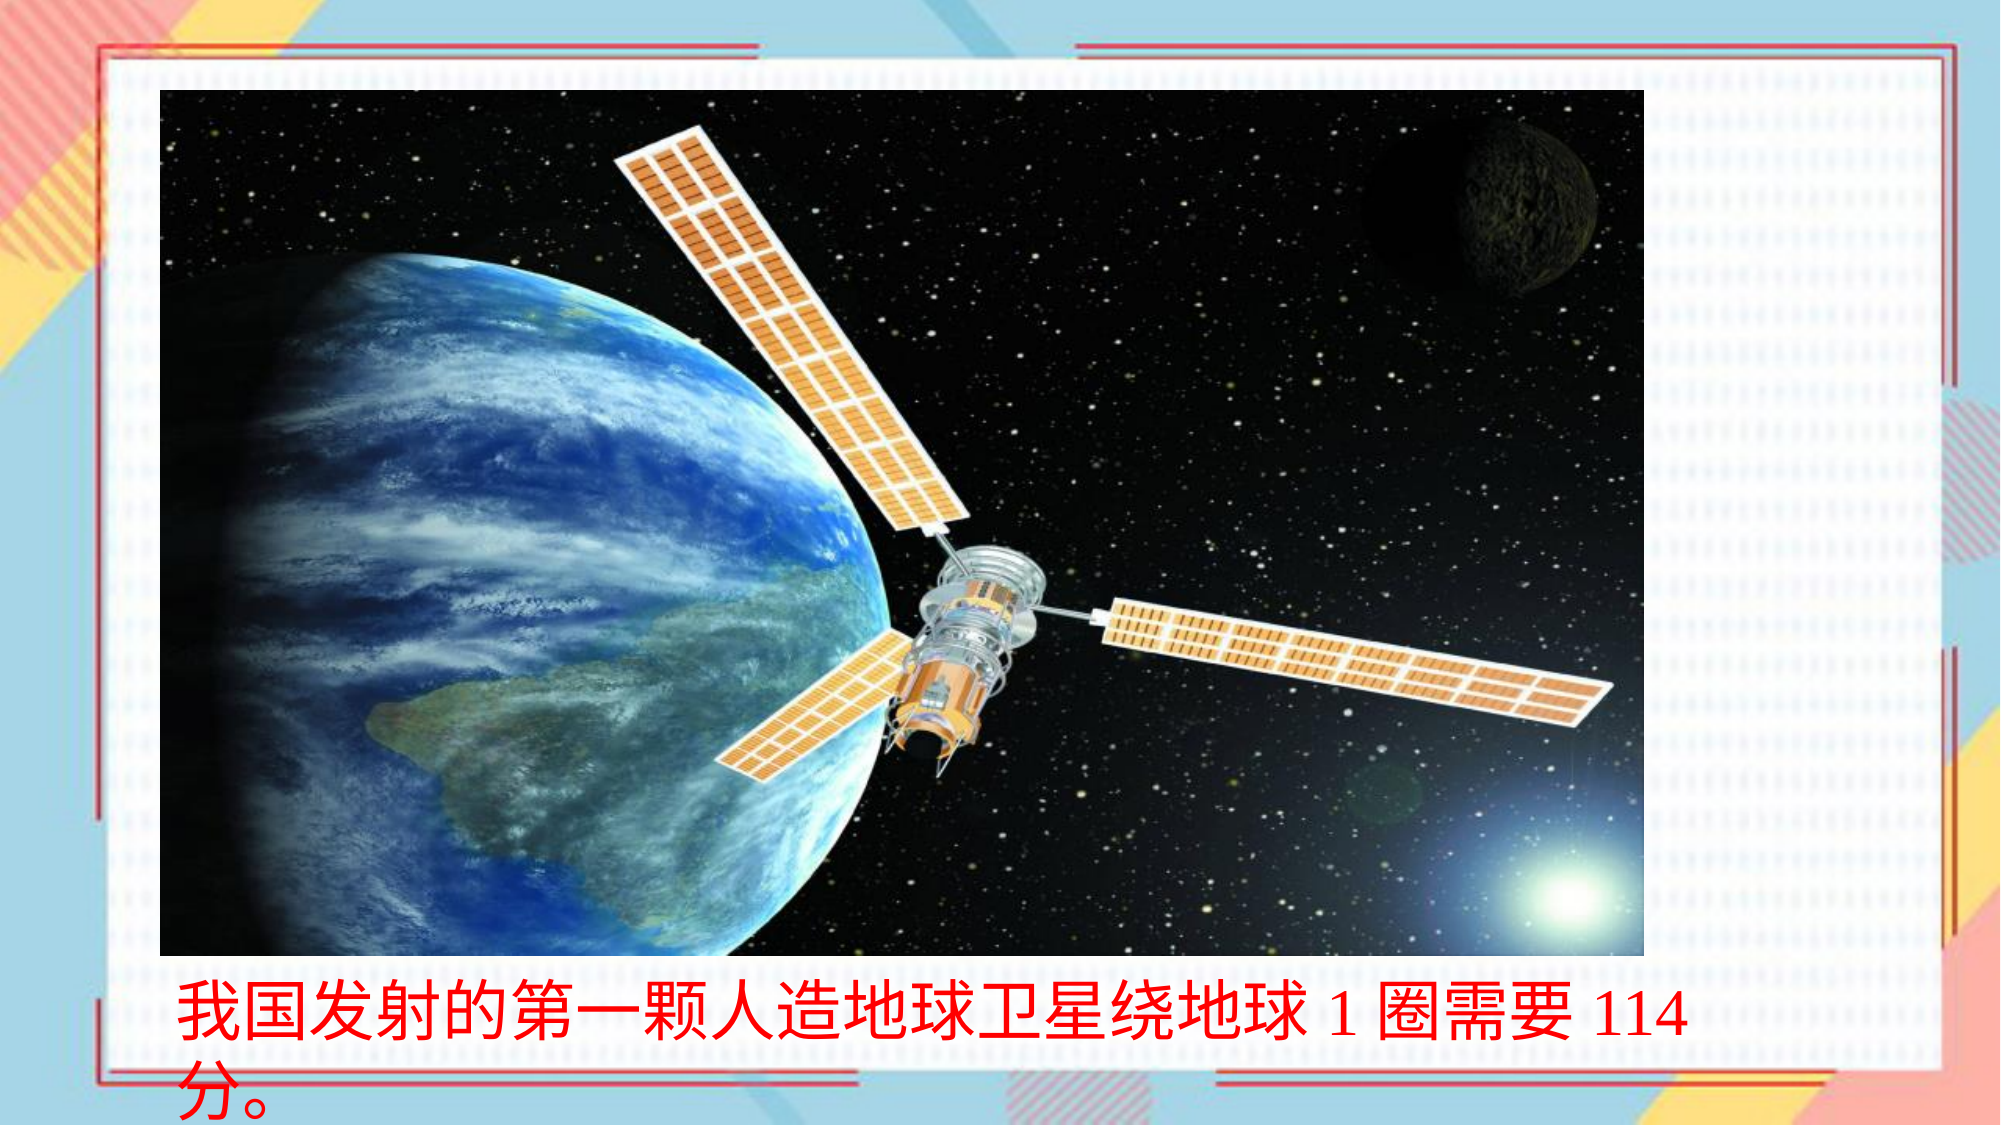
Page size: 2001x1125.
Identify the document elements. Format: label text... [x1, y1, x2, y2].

text_box 我国发射的第一颗人造地球卫星绕地球1圈需要114分。 [160, 961, 1753, 1125]
picture [0, 0, 2001, 1125]
